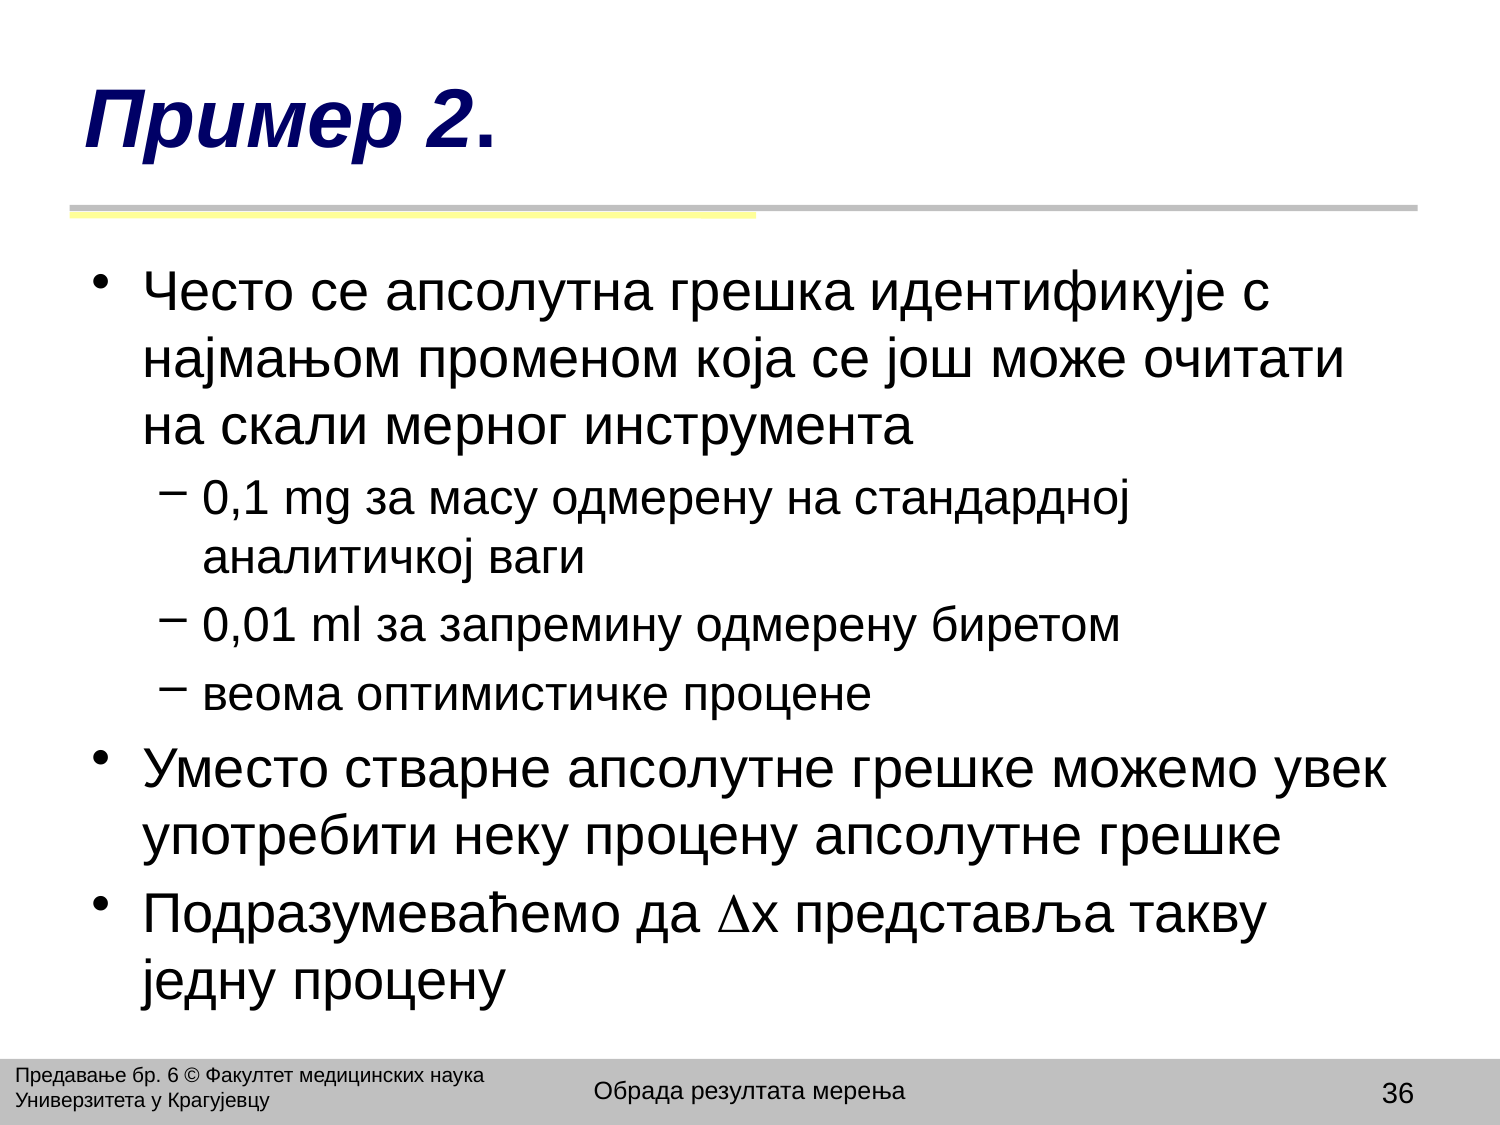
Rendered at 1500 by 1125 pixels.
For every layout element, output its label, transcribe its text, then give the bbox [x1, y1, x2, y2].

title Пример 2. [69, 19, 1426, 208]
footer Обрада резултата мерења [512, 1066, 988, 1125]
slide_number 36 [1079, 1066, 1430, 1125]
slide_number Предавање бр. 6 © Факултет медицинских наука Универзитета у Крагујевцу [0, 1053, 631, 1108]
list Често се апсолутна грешка идентификује с најмањом променом која се још може очитати на скали мерног инструмента 0,1 mg за масу одмерену на стандардној аналитичкој ваги 0,01 ml за запремину одмерену биретом веома оптимистичке процене Уместо стварне апсолутне грешке можемо увек употребити неку процену апсолутне грешке Подразумеваћемо да x представља такву једну процену [76, 246, 1427, 1023]
